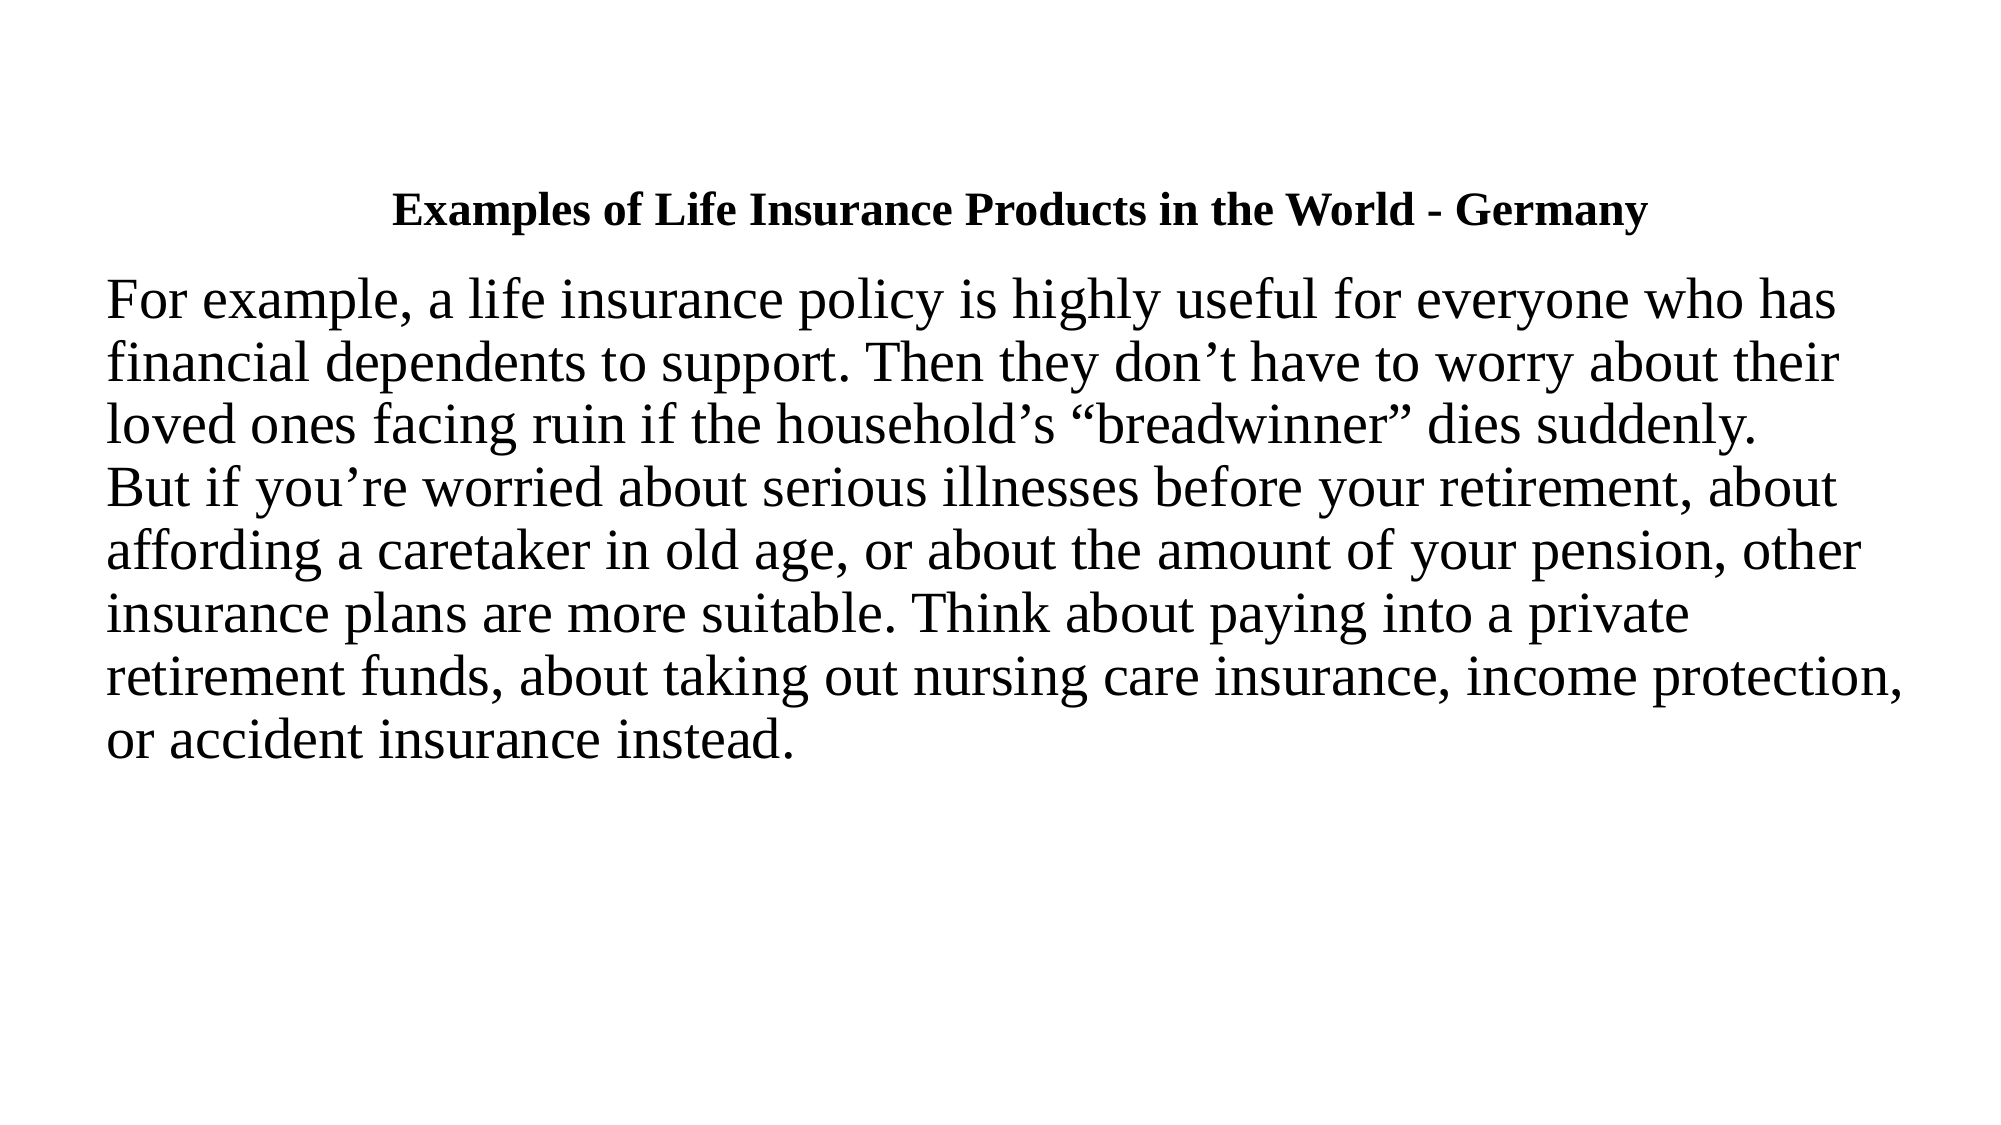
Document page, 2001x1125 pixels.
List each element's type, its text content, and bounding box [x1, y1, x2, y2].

list For example, a life insurance policy is highly useful for everyone who has financial dependents to support. Then they don’t have to worry about their loved ones facing ruin if the household’s “breadwinner” dies suddenly. But if you’re worried about serious illnesses before your retirement, about affording a caretaker in old age, or about the amount of your pension, other insurance plans are more suitable. Think about paying into a private retirement funds, about taking out nursing care insurance, income protection, or accident insurance instead. [91, 260, 1957, 1085]
title Examples of Life Insurance Products in the World - Germany [377, 159, 1824, 260]
